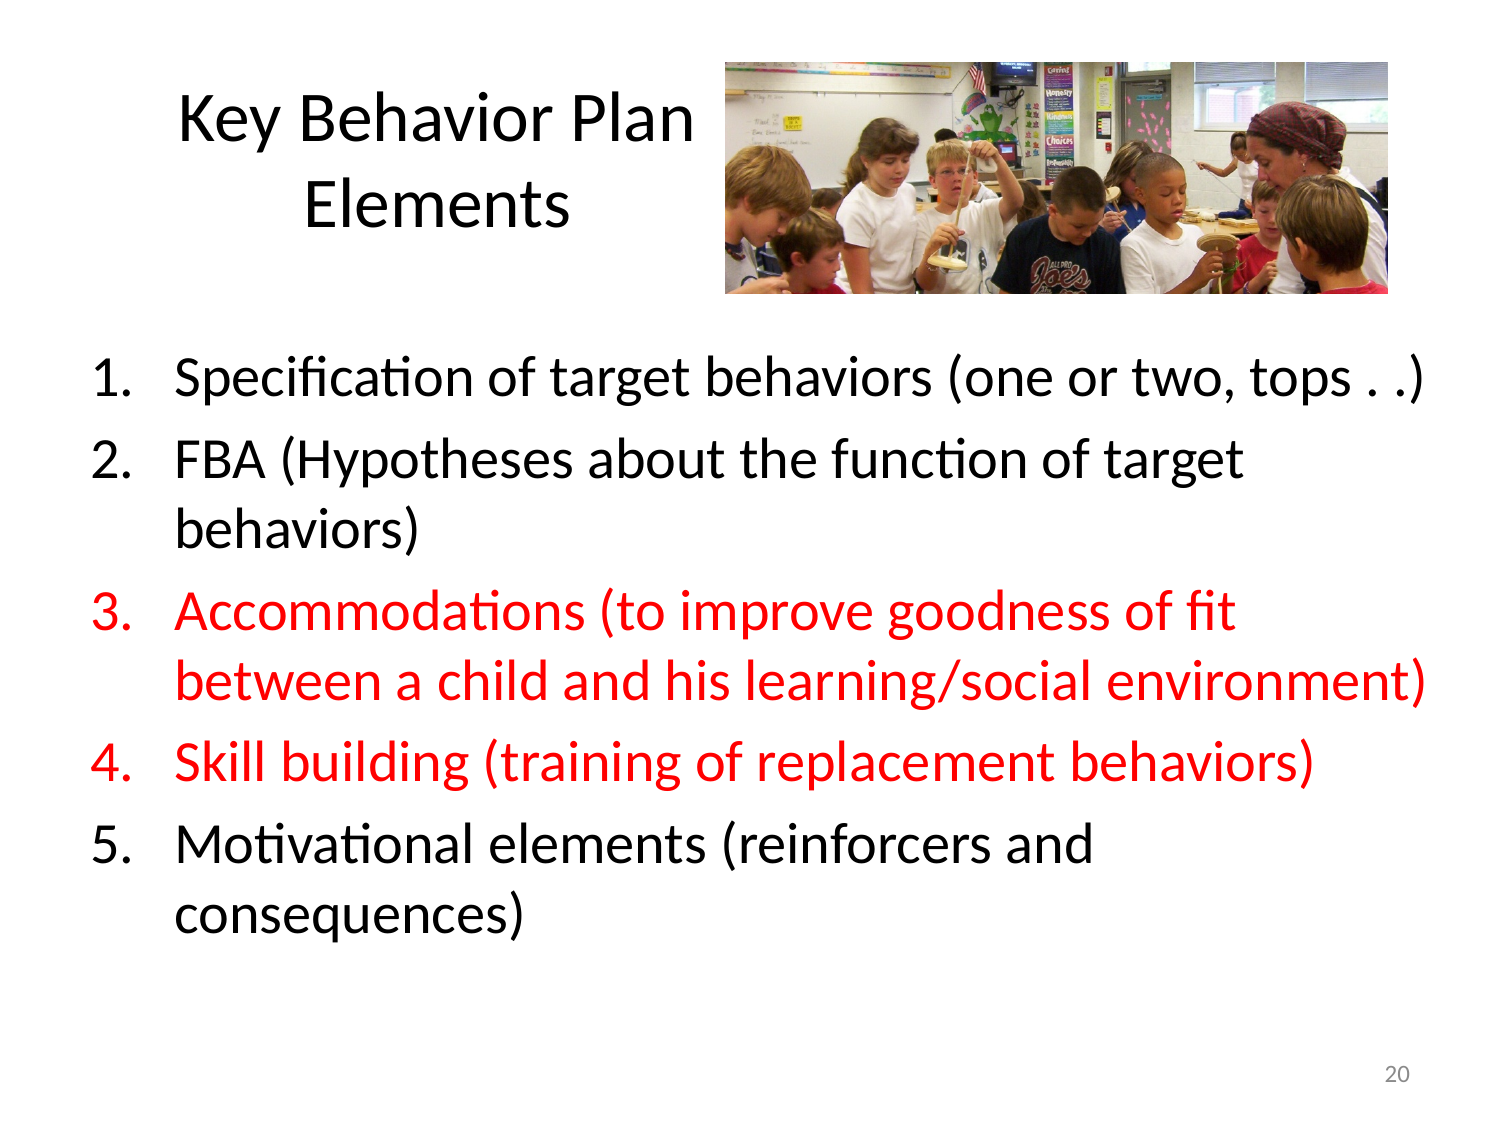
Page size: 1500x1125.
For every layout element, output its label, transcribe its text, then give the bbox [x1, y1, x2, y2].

list Specification of target behaviors (one or two, tops . .) FBA (Hypotheses about the function of target behaviors) Accommodations (to improve goodness of fit between a child and his learning/social environment) Skill building (training of replacement behaviors) Motivational elements (reinforcers and consequences) [75, 331, 1469, 1006]
title Key Behavior Plan Elements [125, 62, 722, 250]
picture [724, 62, 1389, 294]
slide_number 20 [1074, 1042, 1425, 1103]
